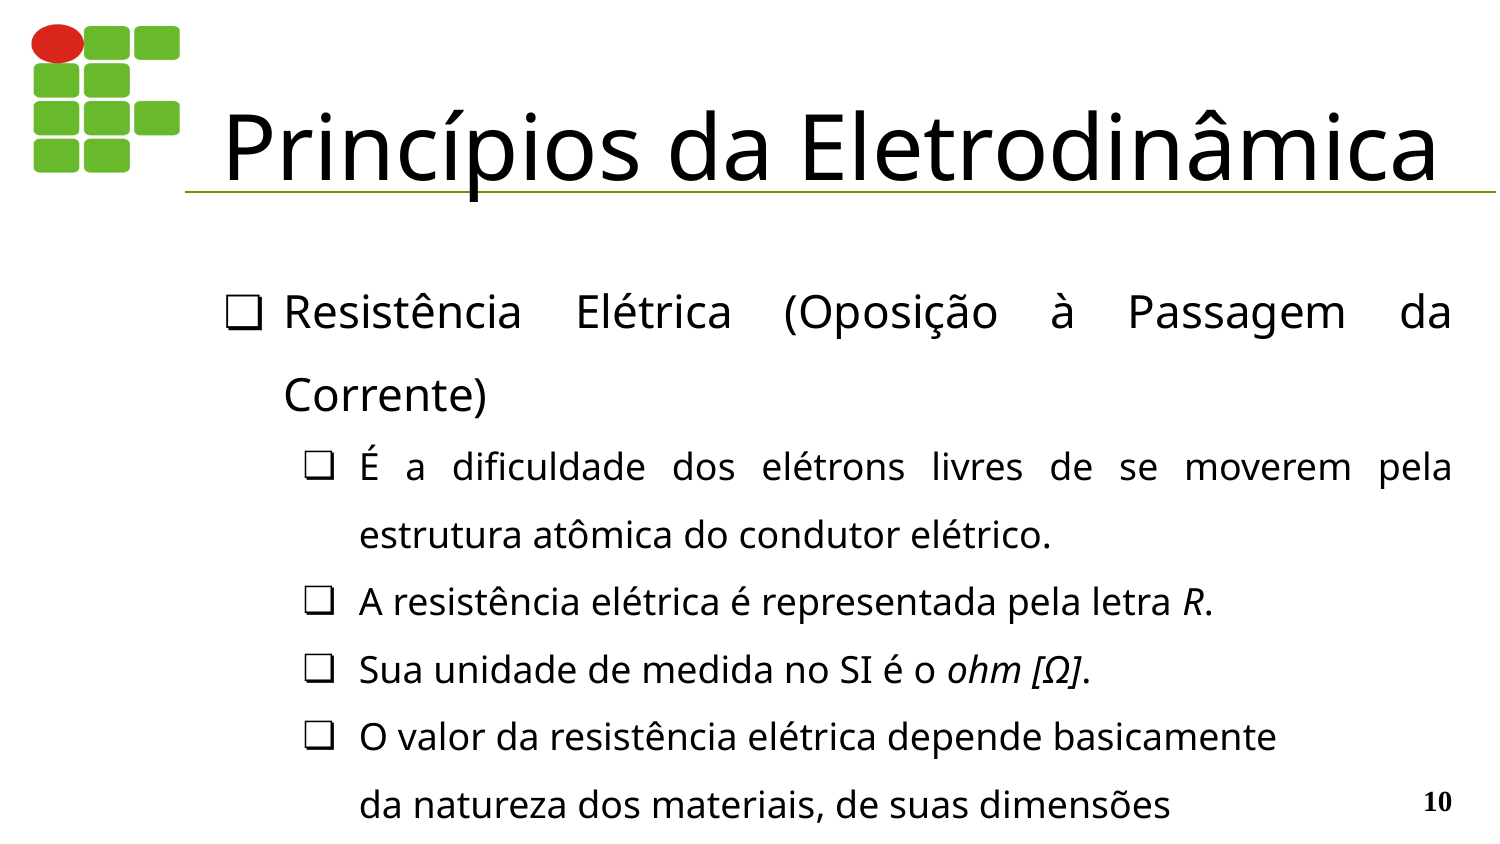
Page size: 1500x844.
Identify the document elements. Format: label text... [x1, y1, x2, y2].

text_box ‹#› [1155, 803, 1468, 825]
title Princípios da Eletrodinâmica [206, 26, 1468, 207]
picture [29, 23, 182, 174]
list Resistência Elétrica (Oposição à Passagem da Corrente) É a dificuldade dos elétrons livres de se moverem pela estrutura atômica do condutor elétrico. A resistência elétrica é representada pela letra R. Sua unidade de medida no SI é o ohm [Ω]. O valor da resistência elétrica depende basicamente da natureza dos materiais, de suas dimensões e da temperatura. [193, 248, 1469, 803]
